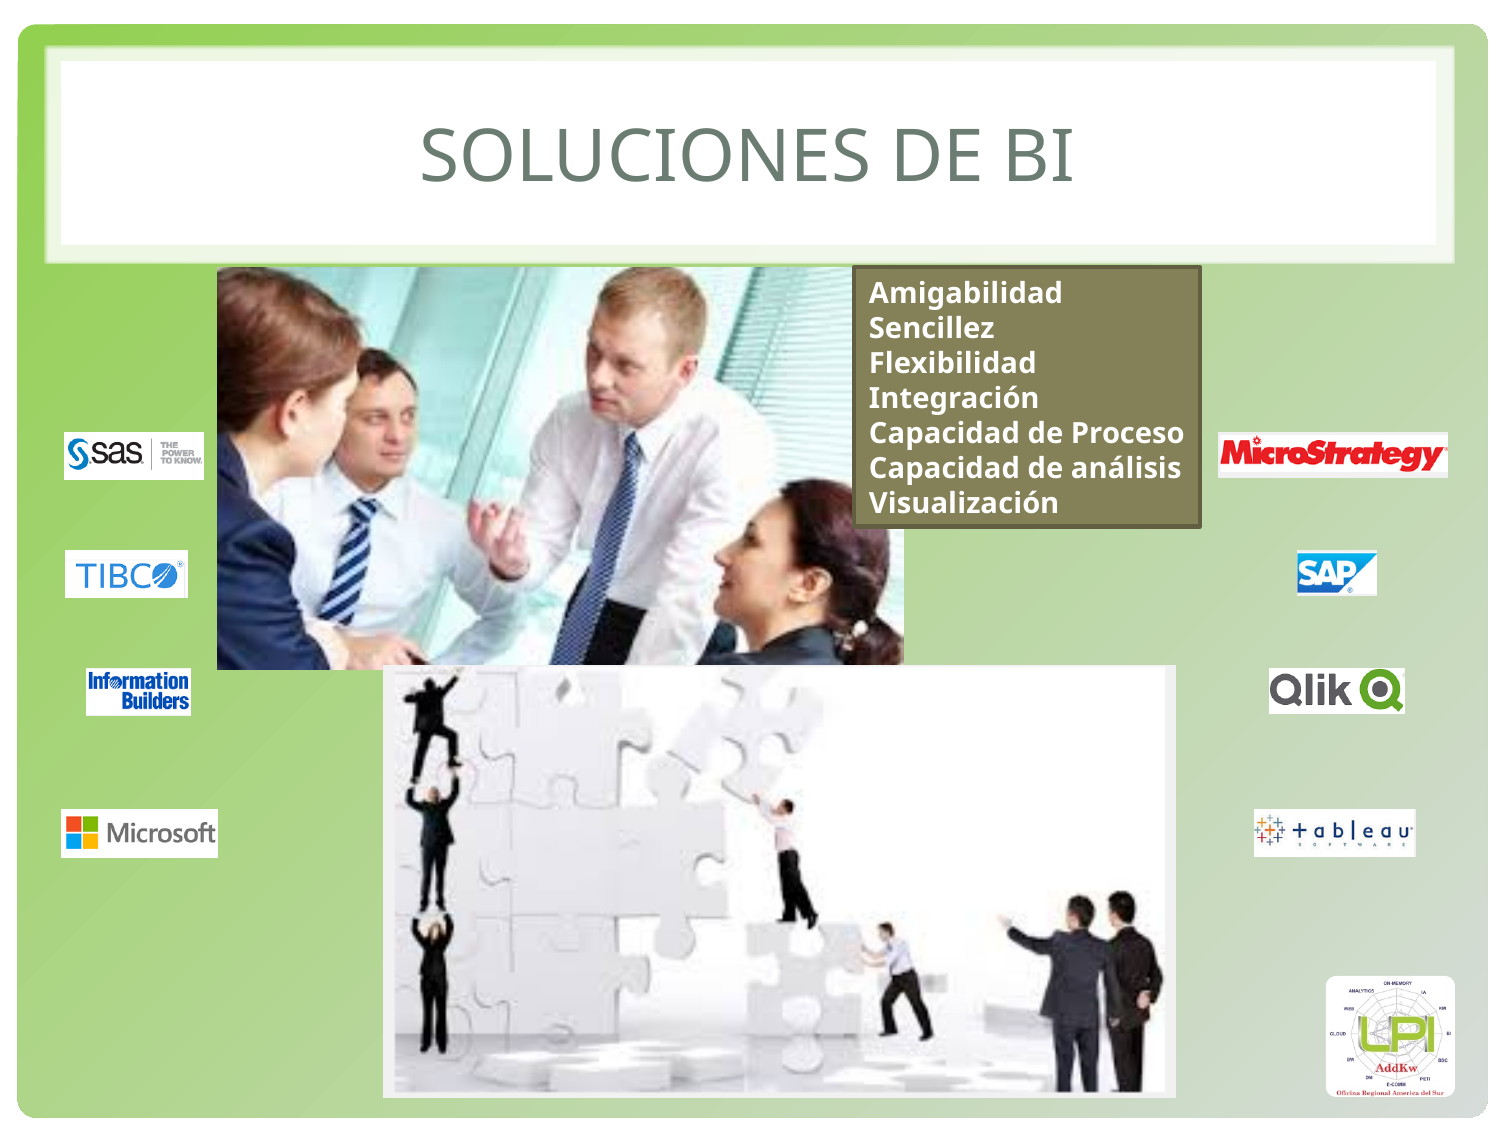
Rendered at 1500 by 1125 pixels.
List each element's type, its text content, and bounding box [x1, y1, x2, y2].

picture [65, 550, 188, 598]
picture [1269, 668, 1405, 715]
picture [61, 809, 218, 858]
picture [86, 668, 191, 716]
picture [1253, 809, 1417, 857]
title Soluciones de bi [69, 66, 1425, 238]
picture [64, 432, 204, 480]
picture [1325, 975, 1455, 1097]
picture [1217, 432, 1448, 478]
picture [1297, 556, 1377, 597]
picture [216, 266, 1176, 1099]
text_box Amigabilidad Sencillez Flexibilidad Integración Capacidad de Proceso Capacidad de análisis Visualización [852, 265, 1202, 529]
